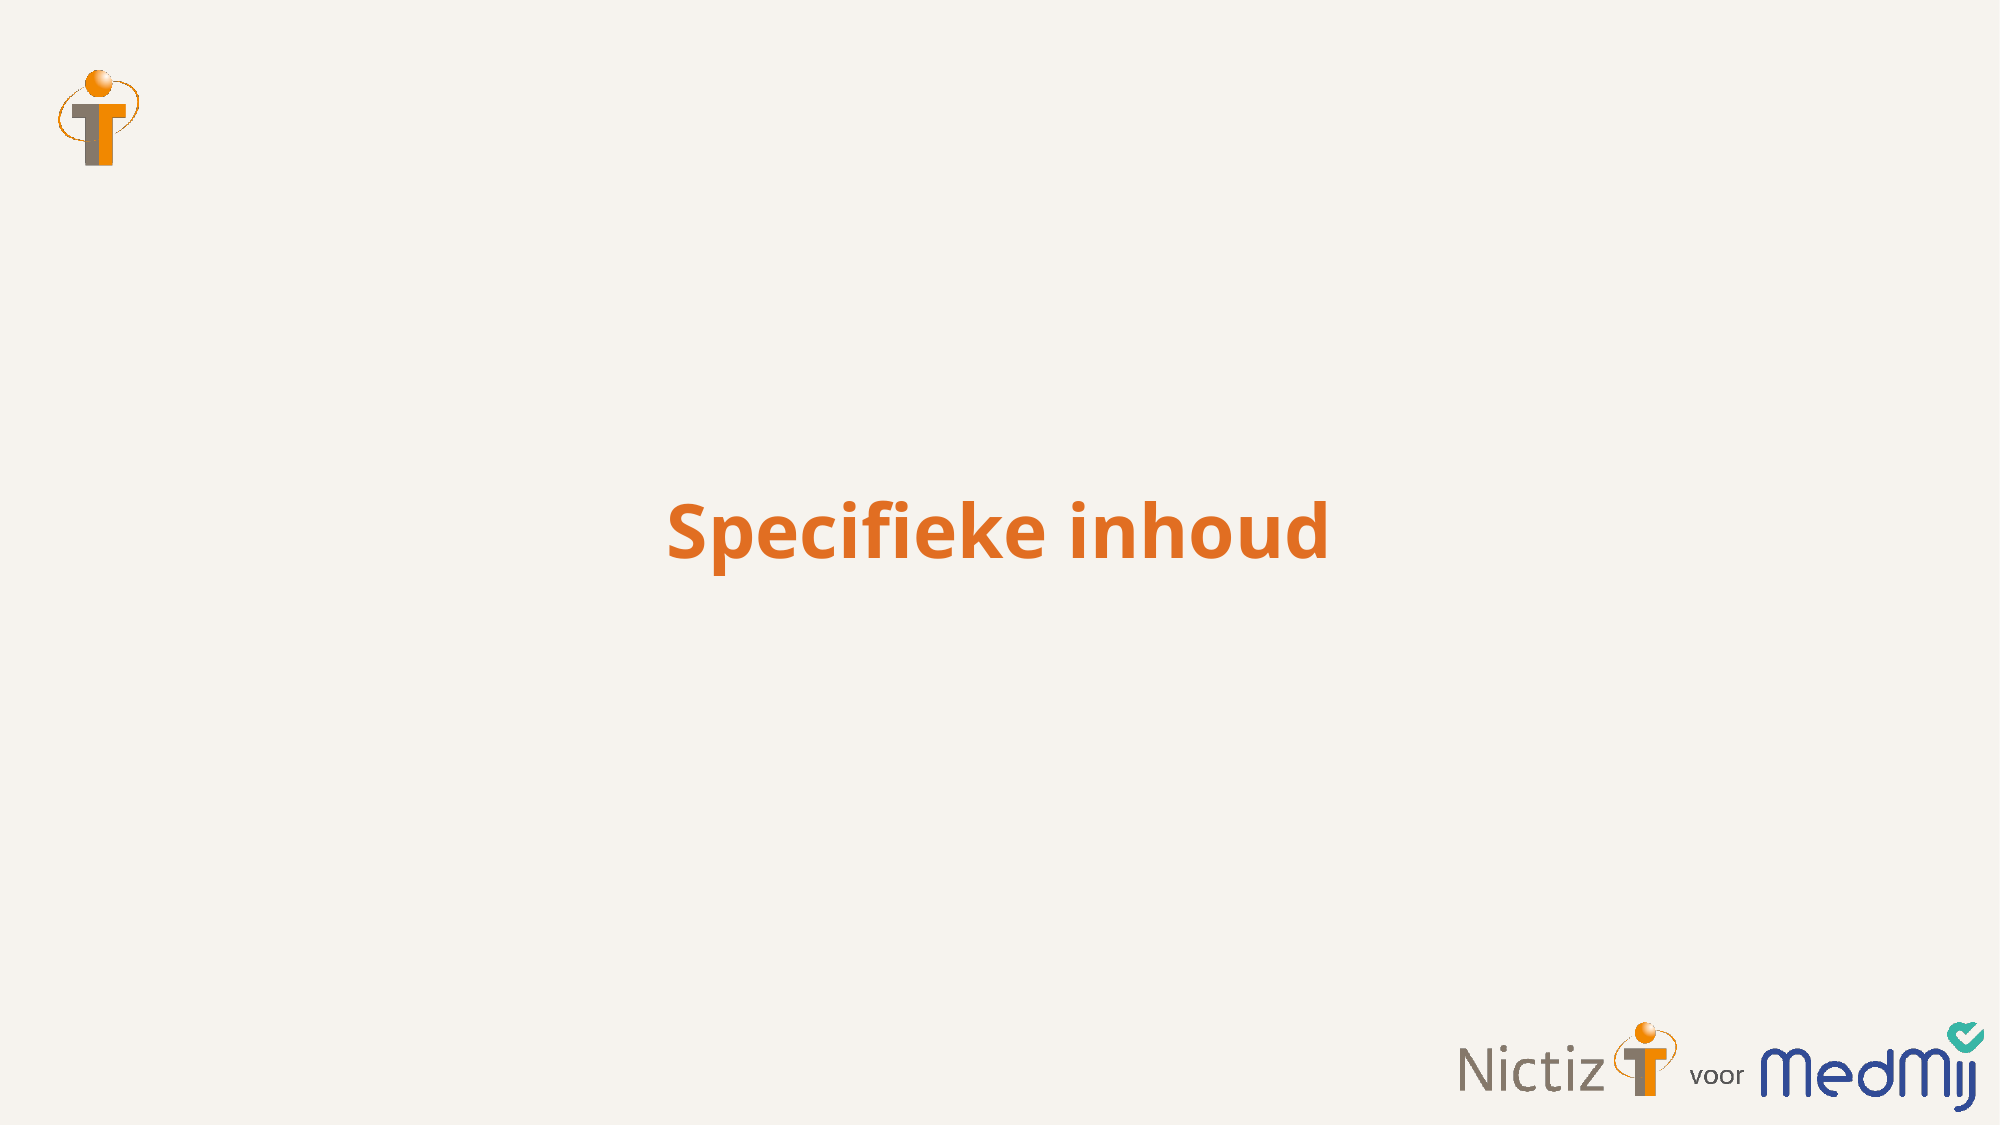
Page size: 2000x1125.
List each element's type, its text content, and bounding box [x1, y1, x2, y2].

picture [50, 66, 151, 187]
picture [1457, 1019, 1988, 1113]
title Specifieke inhoud [155, 386, 1844, 848]
